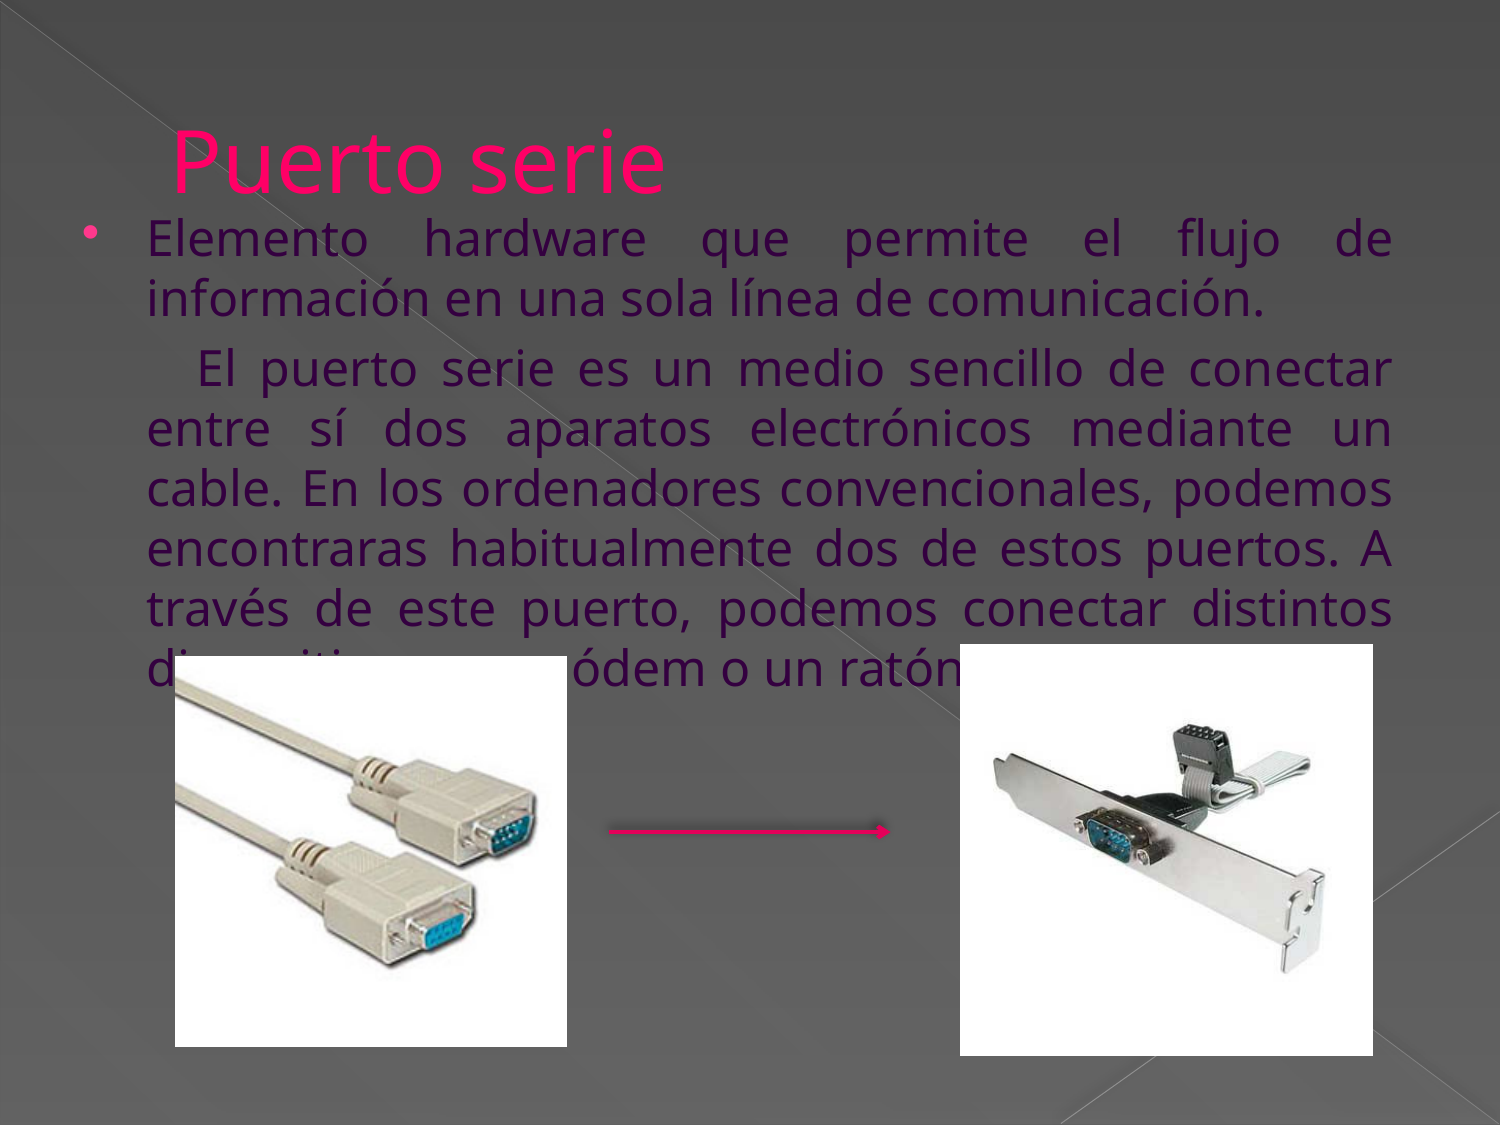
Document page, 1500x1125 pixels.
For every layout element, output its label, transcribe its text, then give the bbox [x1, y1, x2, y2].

picture [175, 656, 567, 1048]
title Puerto serie [75, 43, 1425, 274]
list Elemento hardware que permite el flujo de información en una sola línea de comunicación. El puerto serie es un medio sencillo de conectar entre sí dos aparatos electrónicos mediante un cable. En los ordenadores convencionales, podemos encontraras habitualmente dos de estos puertos. A través de este puerto, podemos conectar distintos dispositivos, un módem o un ratón. [58, 199, 1409, 739]
picture [960, 644, 1373, 1057]
